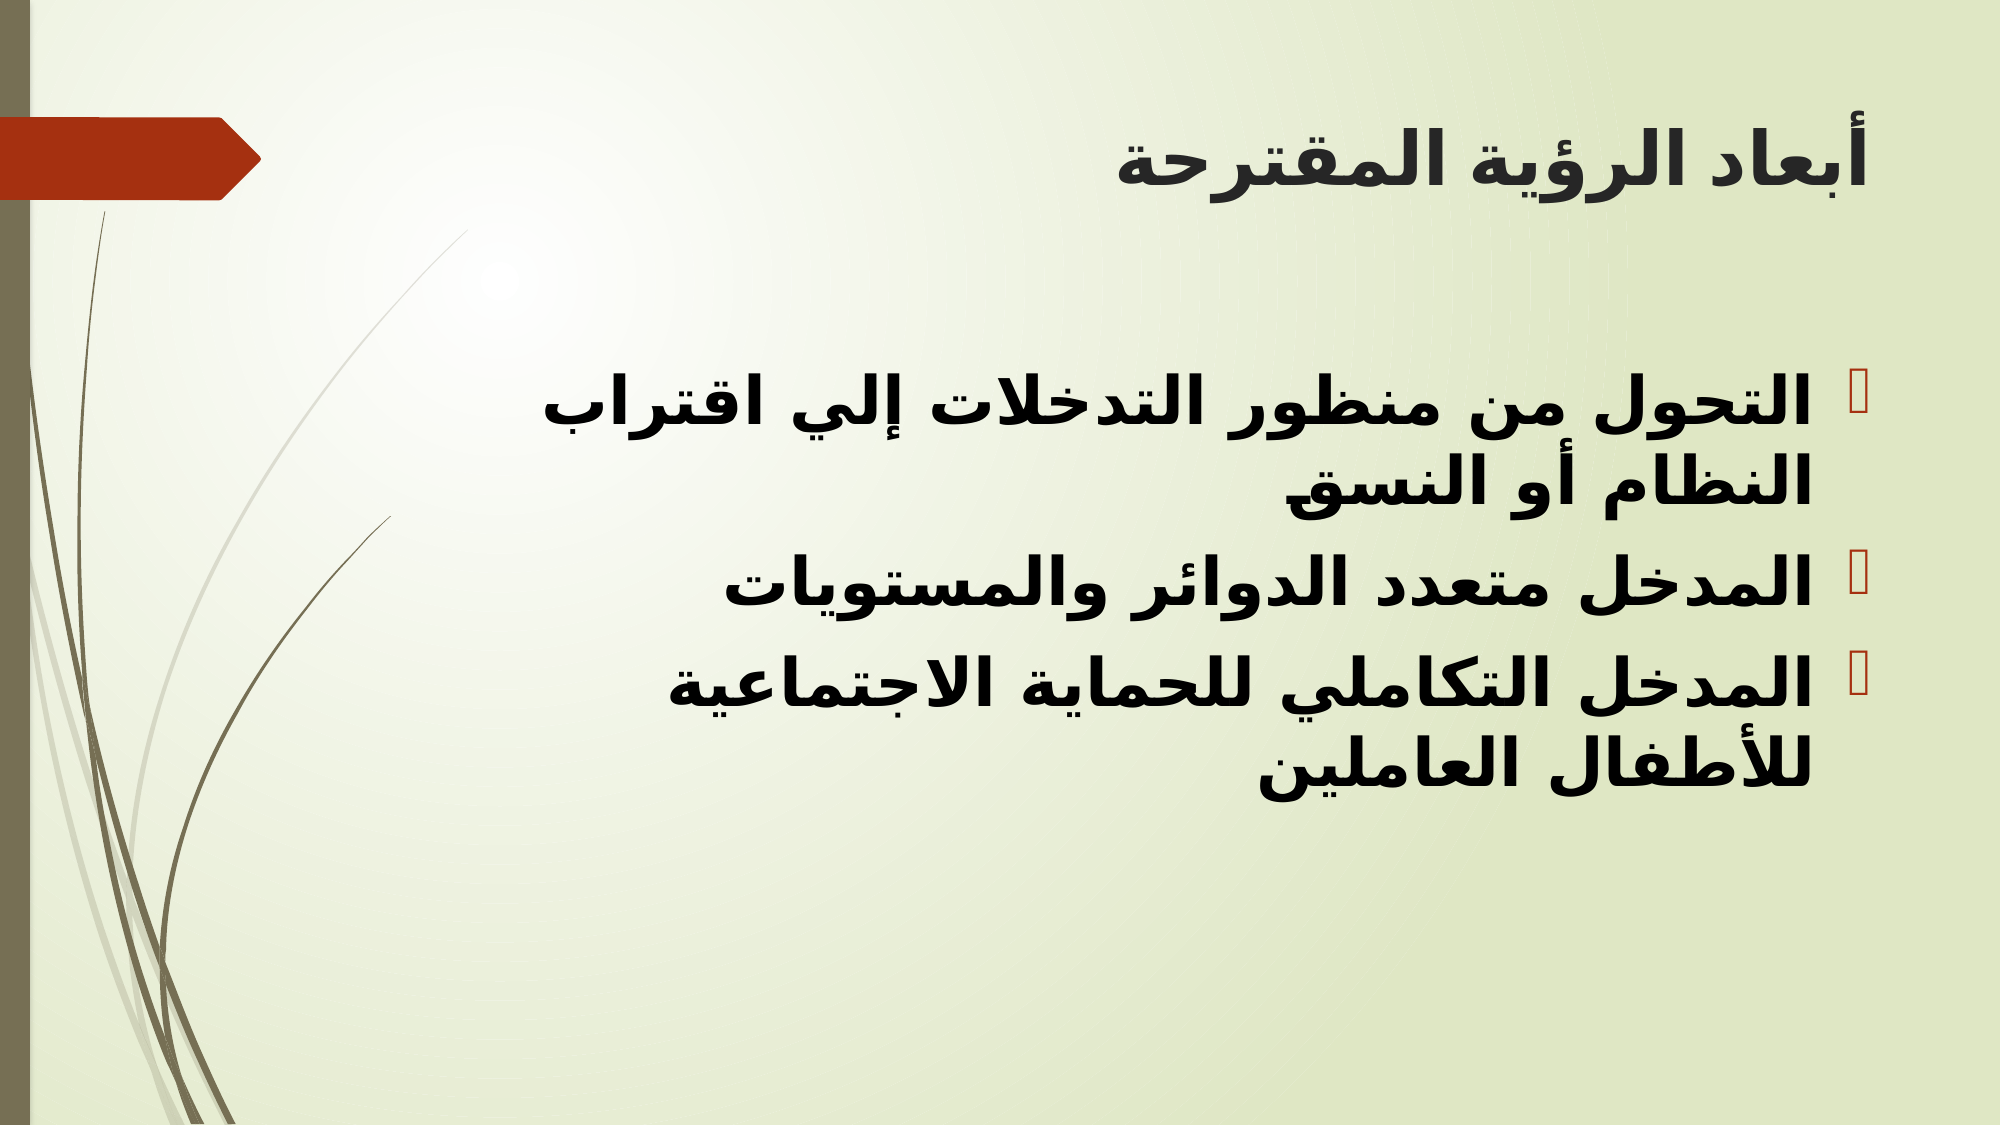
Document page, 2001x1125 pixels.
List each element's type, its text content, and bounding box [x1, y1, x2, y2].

title أبعاد الرؤية المقترحة [425, 102, 1888, 313]
list التحول من منظور التدخلات إلي اقتراب النظام أو النسق المدخل متعدد الدوائر والمستويات المدخل التكاملي للحماية الاجتماعية للأطفال العاملين [424, 350, 1888, 970]
